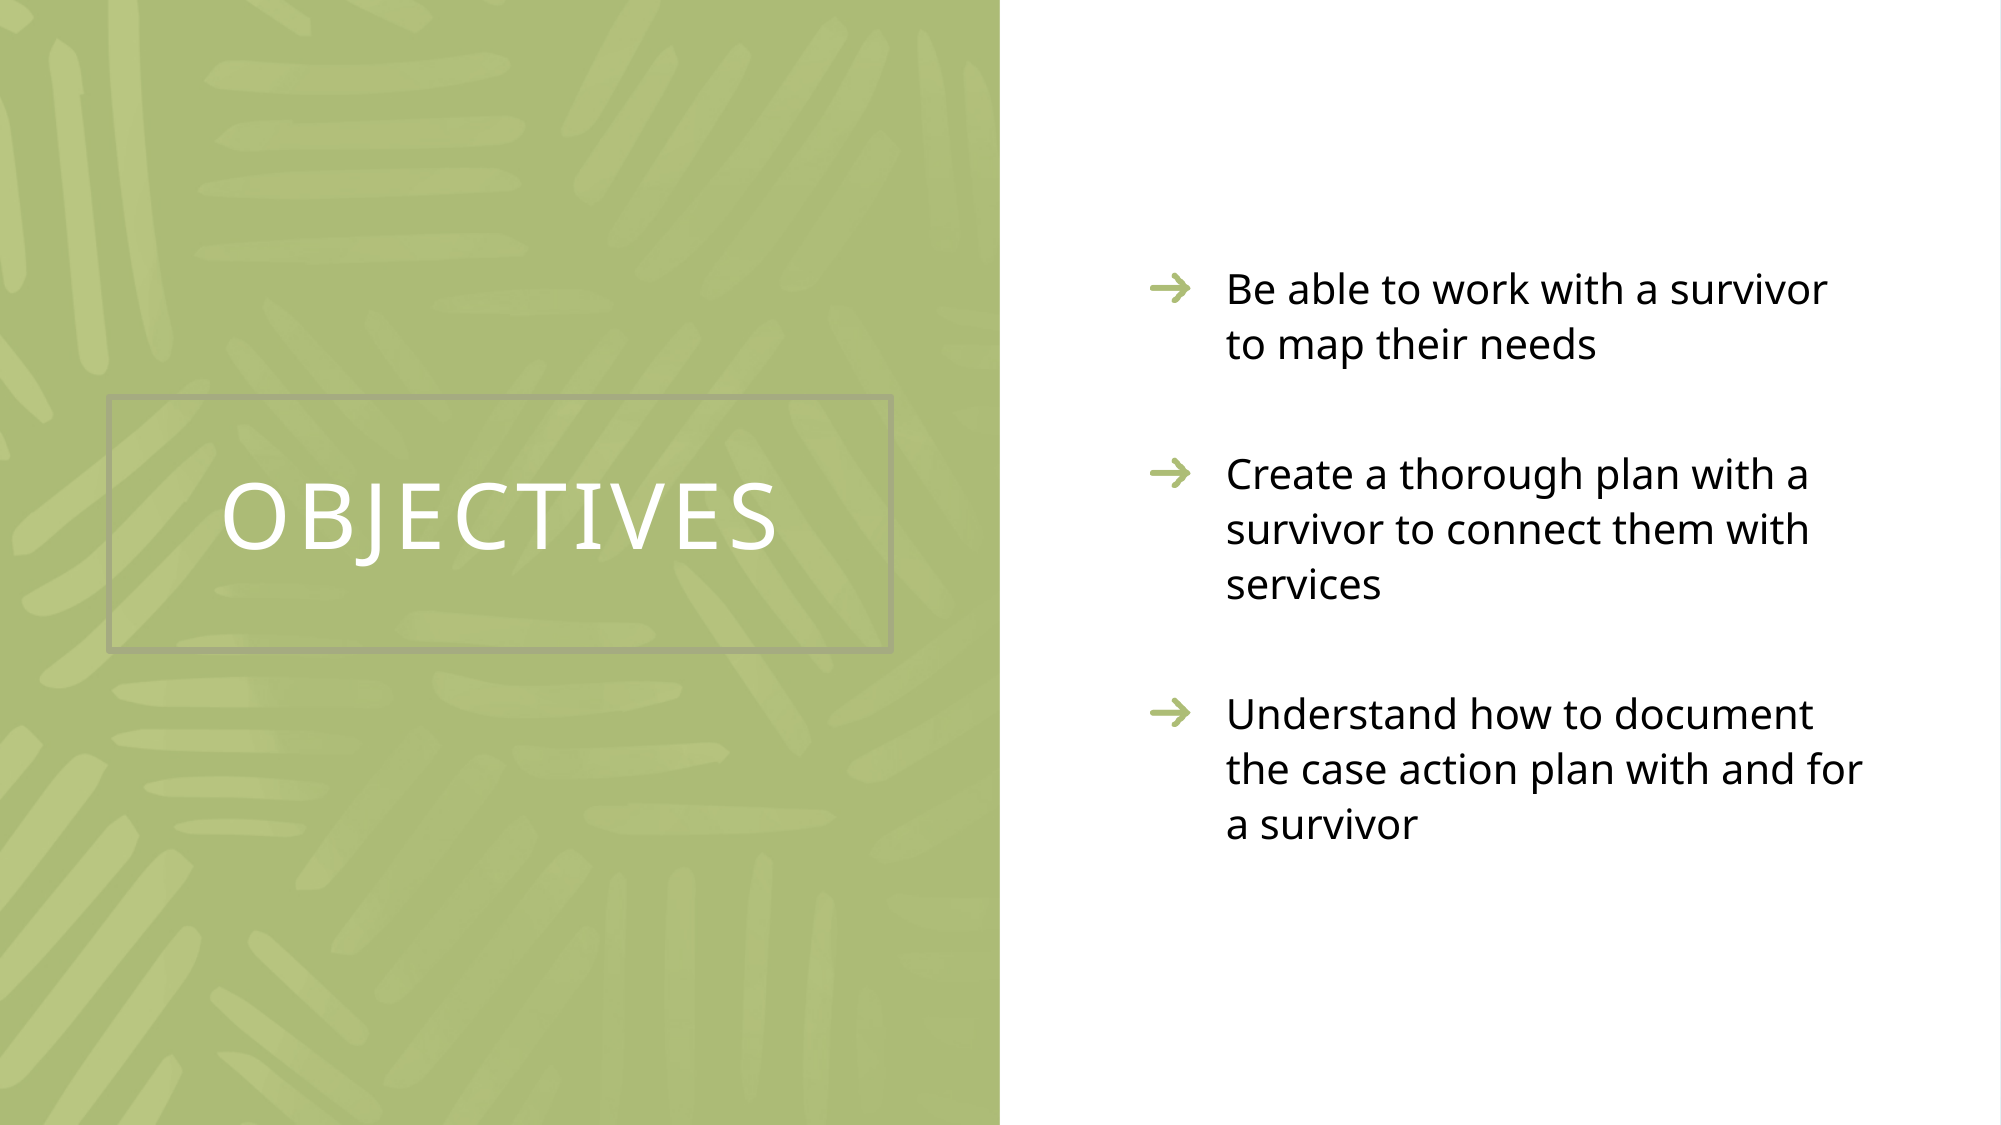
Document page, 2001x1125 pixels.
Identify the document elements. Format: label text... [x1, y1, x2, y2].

picture [0, 0, 2001, 1125]
list Be able to work with a survivor to map their needs Create a thorough plan with a survivor to connect them with services Understand how to document the case action plan with and for a survivor [1143, 137, 1879, 968]
title objectives [108, 396, 892, 651]
